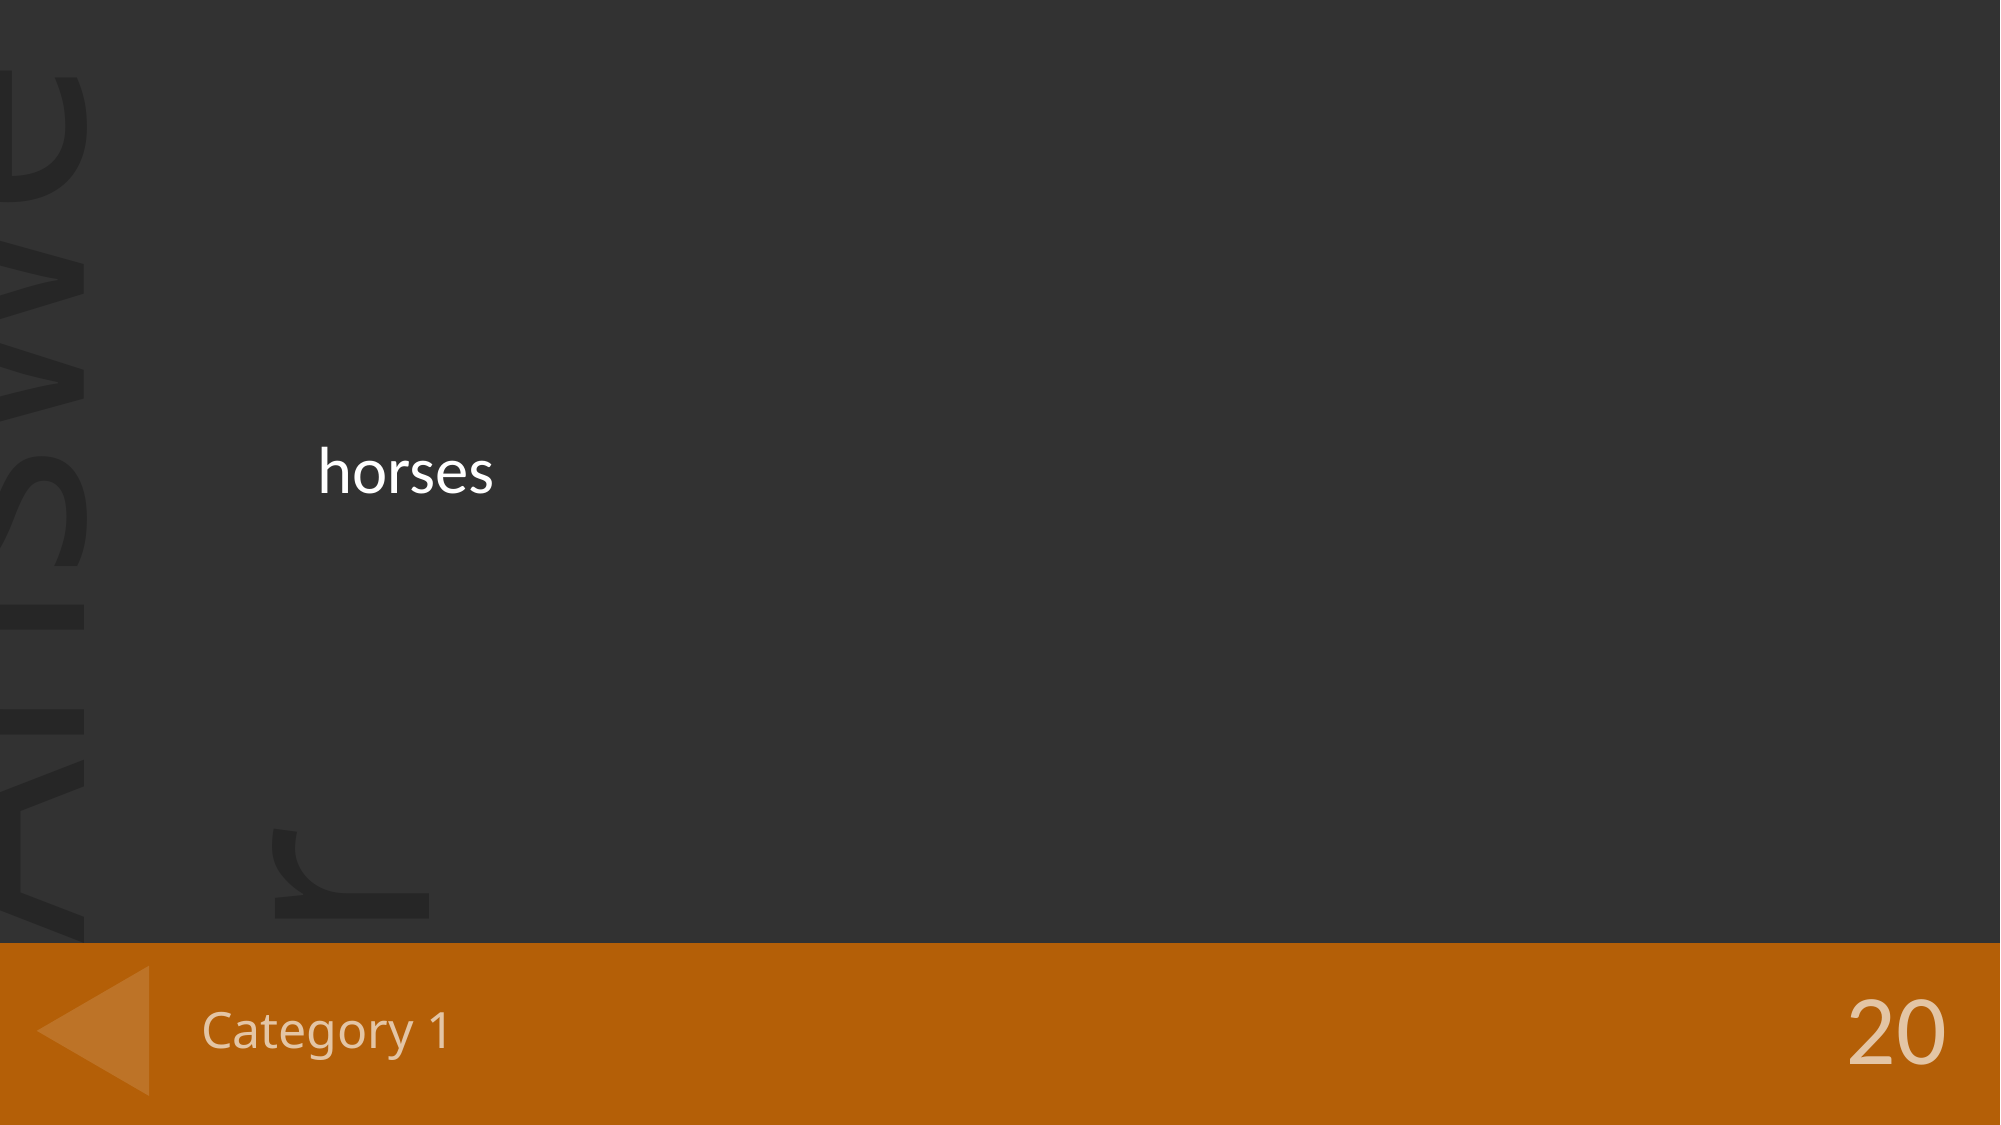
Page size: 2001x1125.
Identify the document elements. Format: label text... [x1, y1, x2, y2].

title Category 1 [185, 967, 1494, 1097]
list horses [302, 307, 1760, 636]
list 20 [1494, 967, 1963, 1097]
